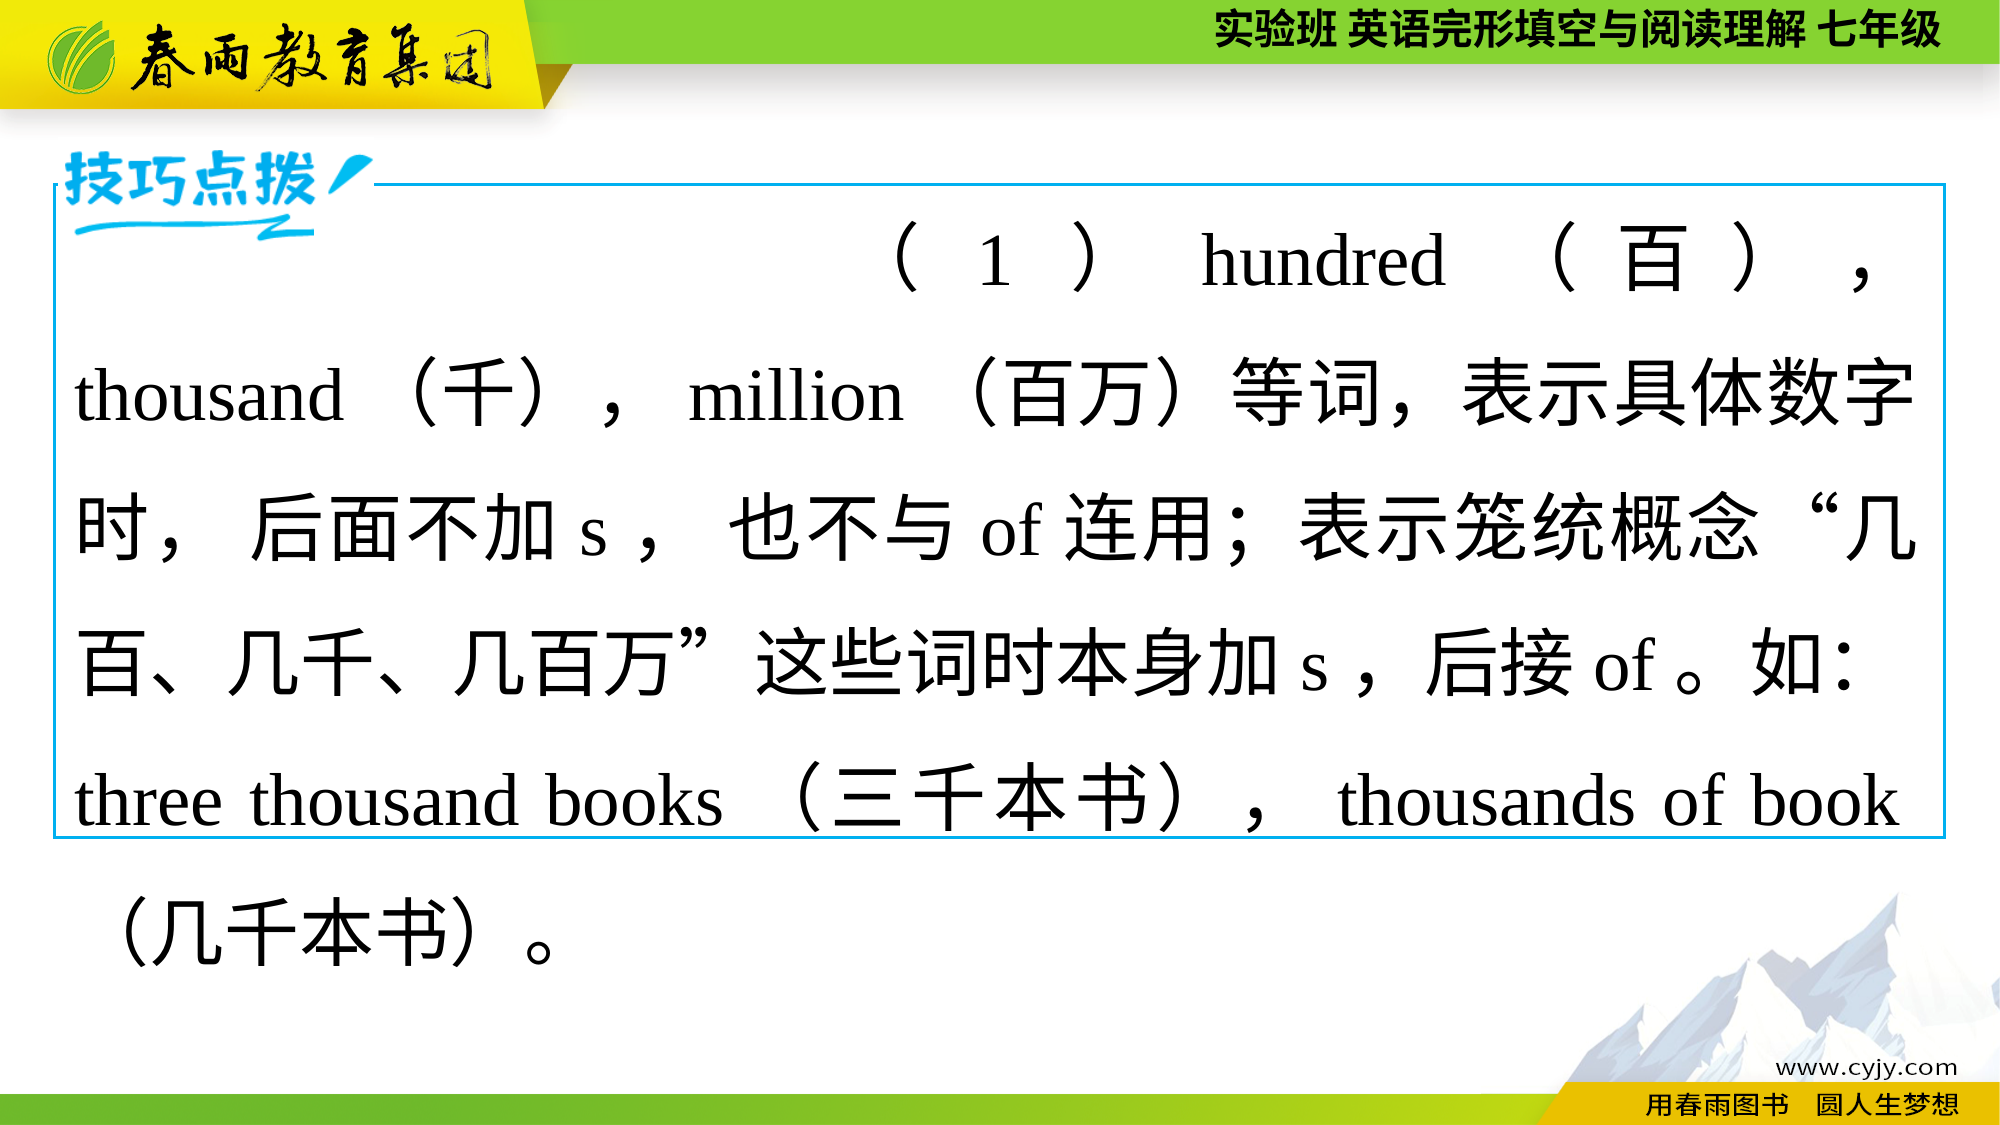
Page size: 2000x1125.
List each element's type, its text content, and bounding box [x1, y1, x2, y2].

picture [0, 0, 2000, 1125]
text_box [1933, 184, 1945, 838]
text_box （1）hundred（百）， thousand（千），million（百万）等词，表示具体数字时， 后面不加s， 也不与of连用；表示笼统概念“几百、几千、几百万”这些词时本身加s，后接of。如：three thousand books（三千本书），thousands of book（几千本书）。 [59, 157, 1933, 983]
text_box [54, 248, 59, 838]
